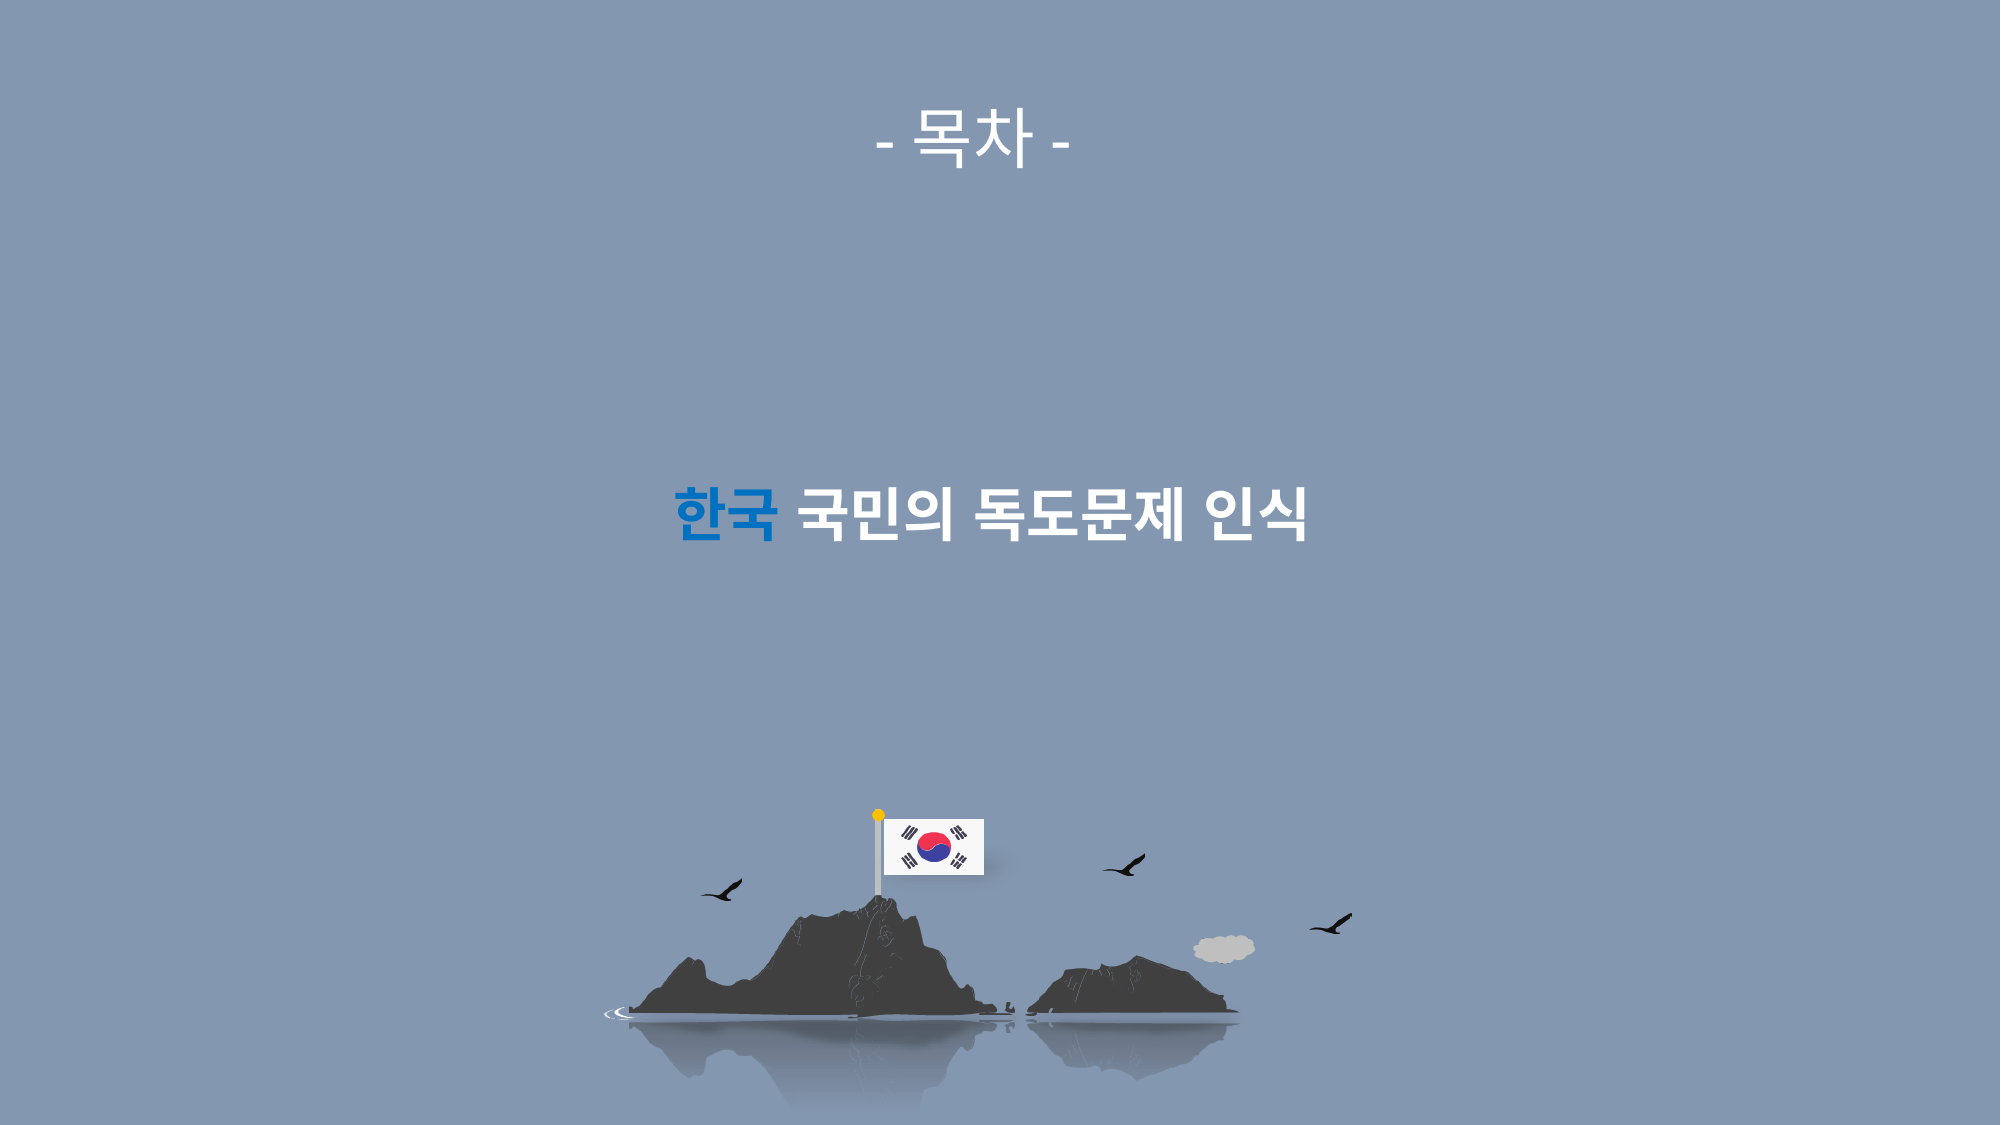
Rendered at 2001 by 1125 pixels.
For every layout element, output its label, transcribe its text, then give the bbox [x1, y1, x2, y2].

text_box 한국 국민의 독도문제 인식 [395, 453, 1461, 572]
picture [595, 809, 1352, 1125]
text_box -목차- [737, 56, 1210, 217]
